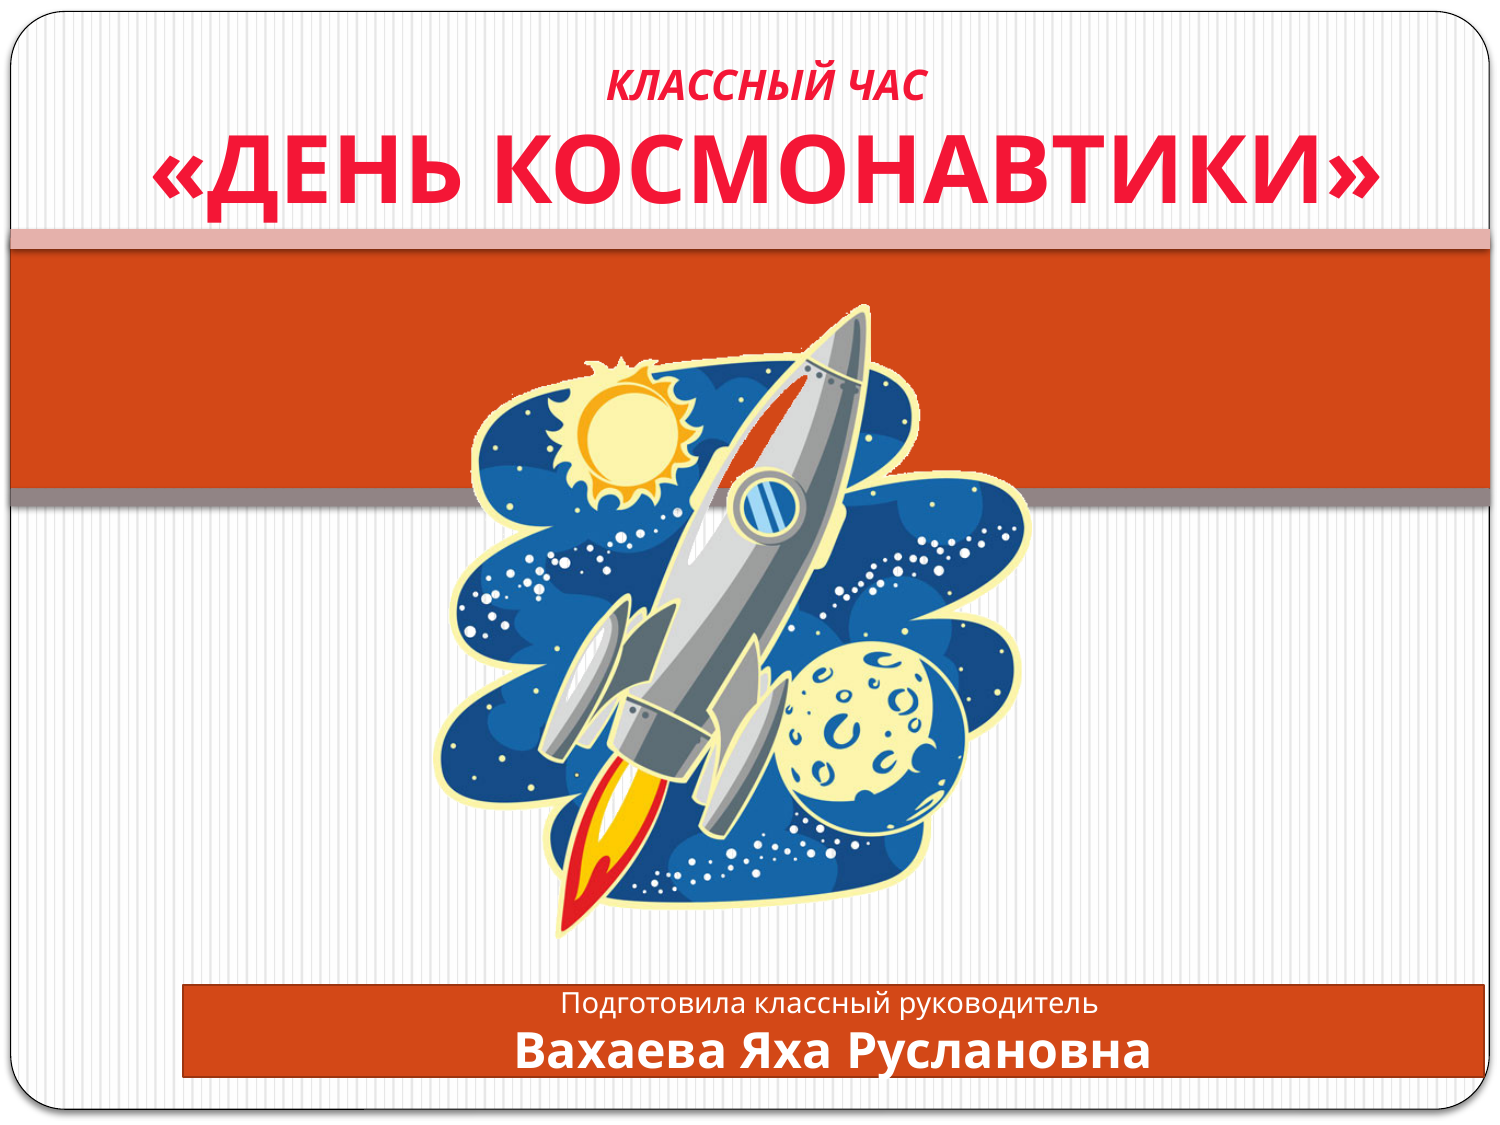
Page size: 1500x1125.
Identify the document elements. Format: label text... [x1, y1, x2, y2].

picture [433, 304, 1032, 939]
title КЛАССНЫЙ ЧАС «ДЕНЬ КОСМОНАВТИКИ» [128, 23, 1404, 380]
text_box Подготовила классный руководитель Вахаева Яха Руслановна [182, 984, 1485, 1078]
